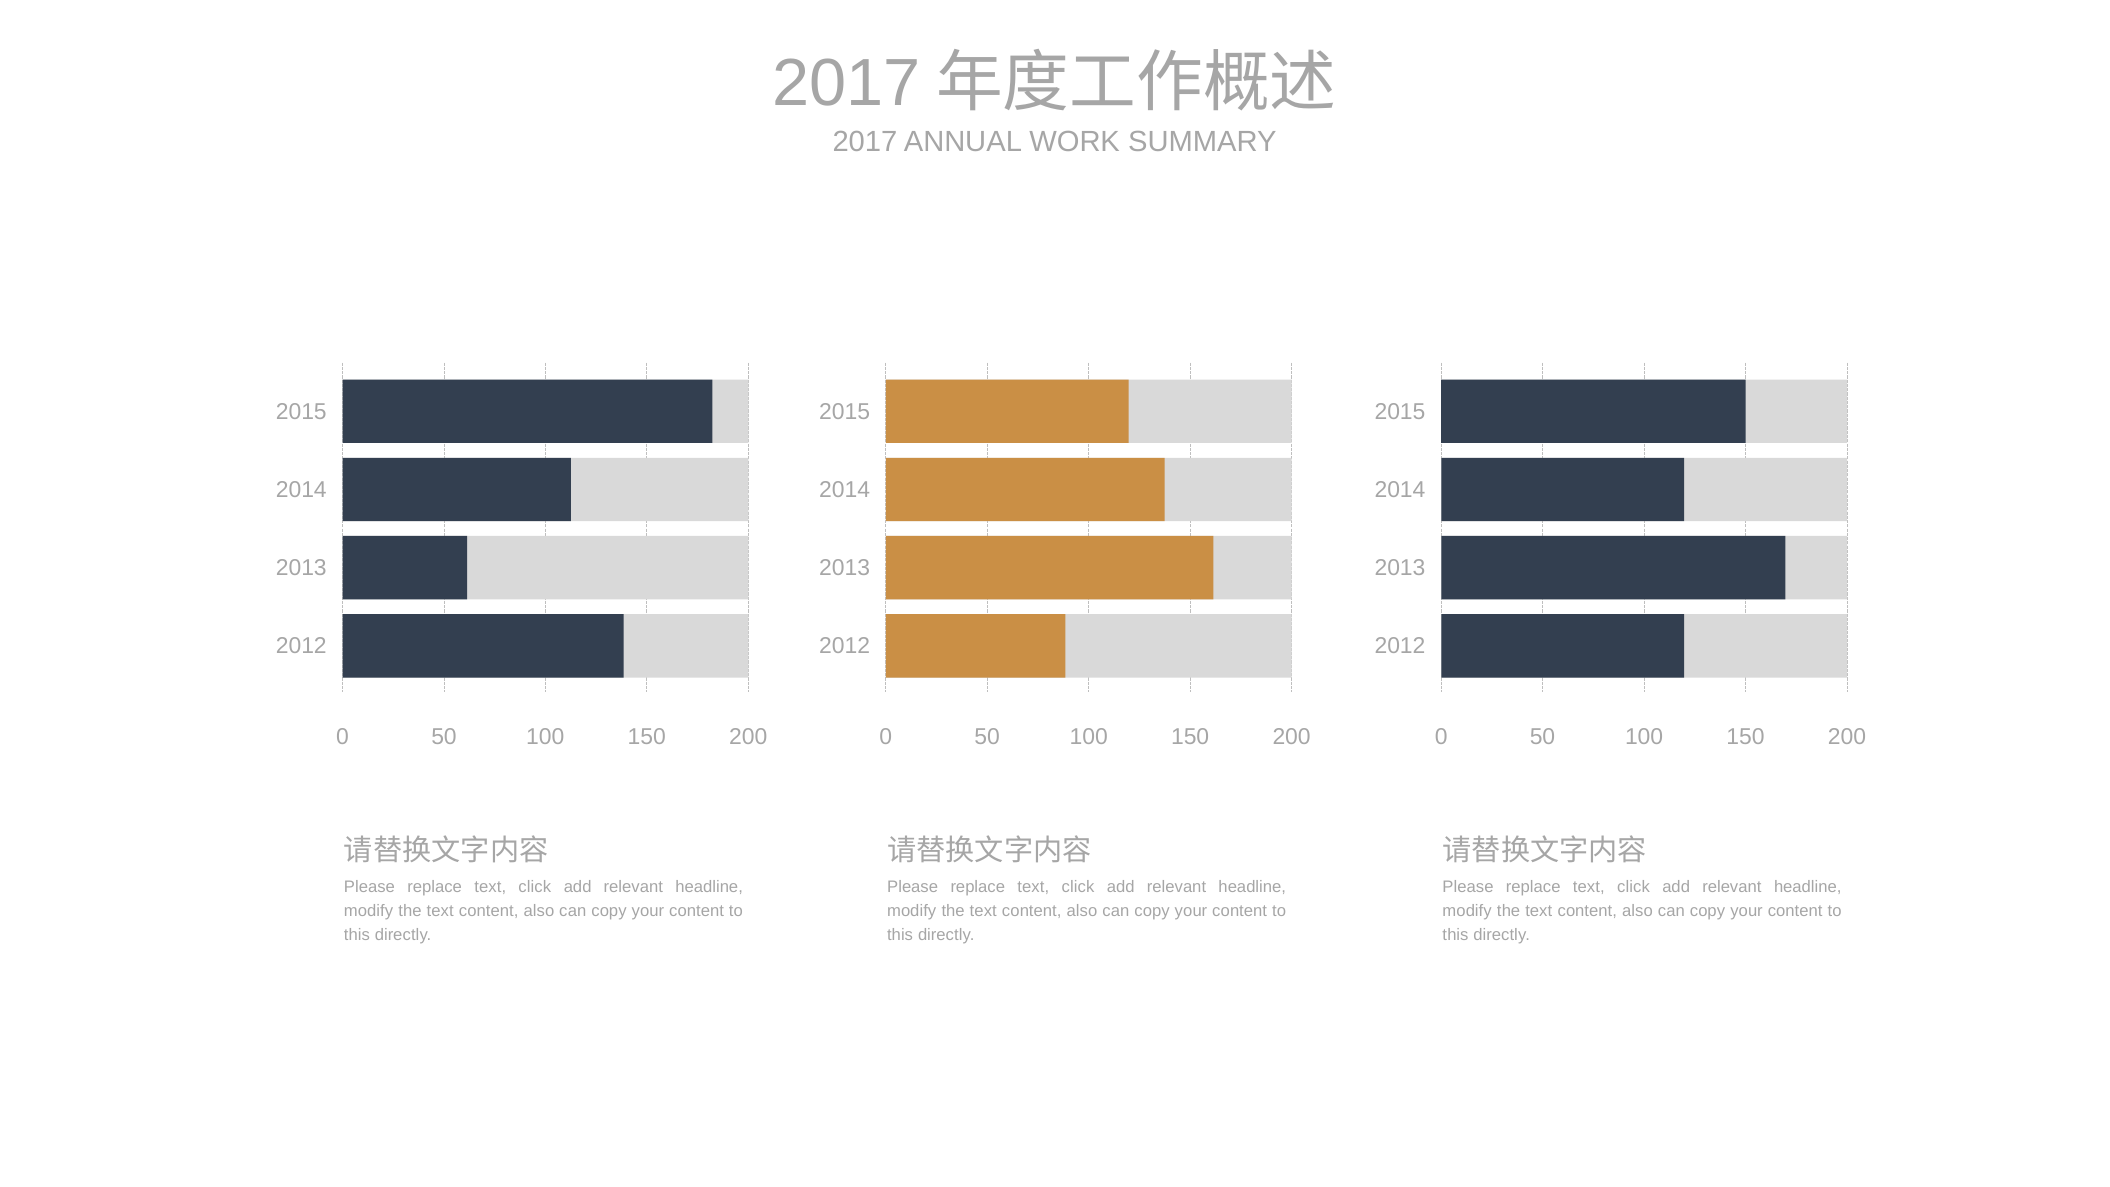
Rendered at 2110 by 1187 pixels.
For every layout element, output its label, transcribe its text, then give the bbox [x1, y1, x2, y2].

text_box Please replace text, click add relevant headline, modify the text content, also can copy your content to this directly. [343, 871, 744, 944]
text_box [803, 362, 1327, 758]
text_box 请替换文字内容 [887, 823, 1161, 866]
text_box 请替换文字内容 [343, 823, 617, 866]
text_box 2017年度工作概述 [730, 38, 1379, 119]
text_box 2017 ANNUAL WORK SUMMARY [824, 122, 1285, 158]
text_box 请替换文字内容 [1442, 823, 1716, 866]
text_box Please replace text, click add relevant headline, modify the text content, also can copy your content to this directly. [1442, 871, 1843, 944]
text_box Please replace text, click add relevant headline, modify the text content, also can copy your content to this directly. [887, 871, 1287, 944]
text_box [260, 362, 783, 758]
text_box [1358, 362, 1882, 758]
